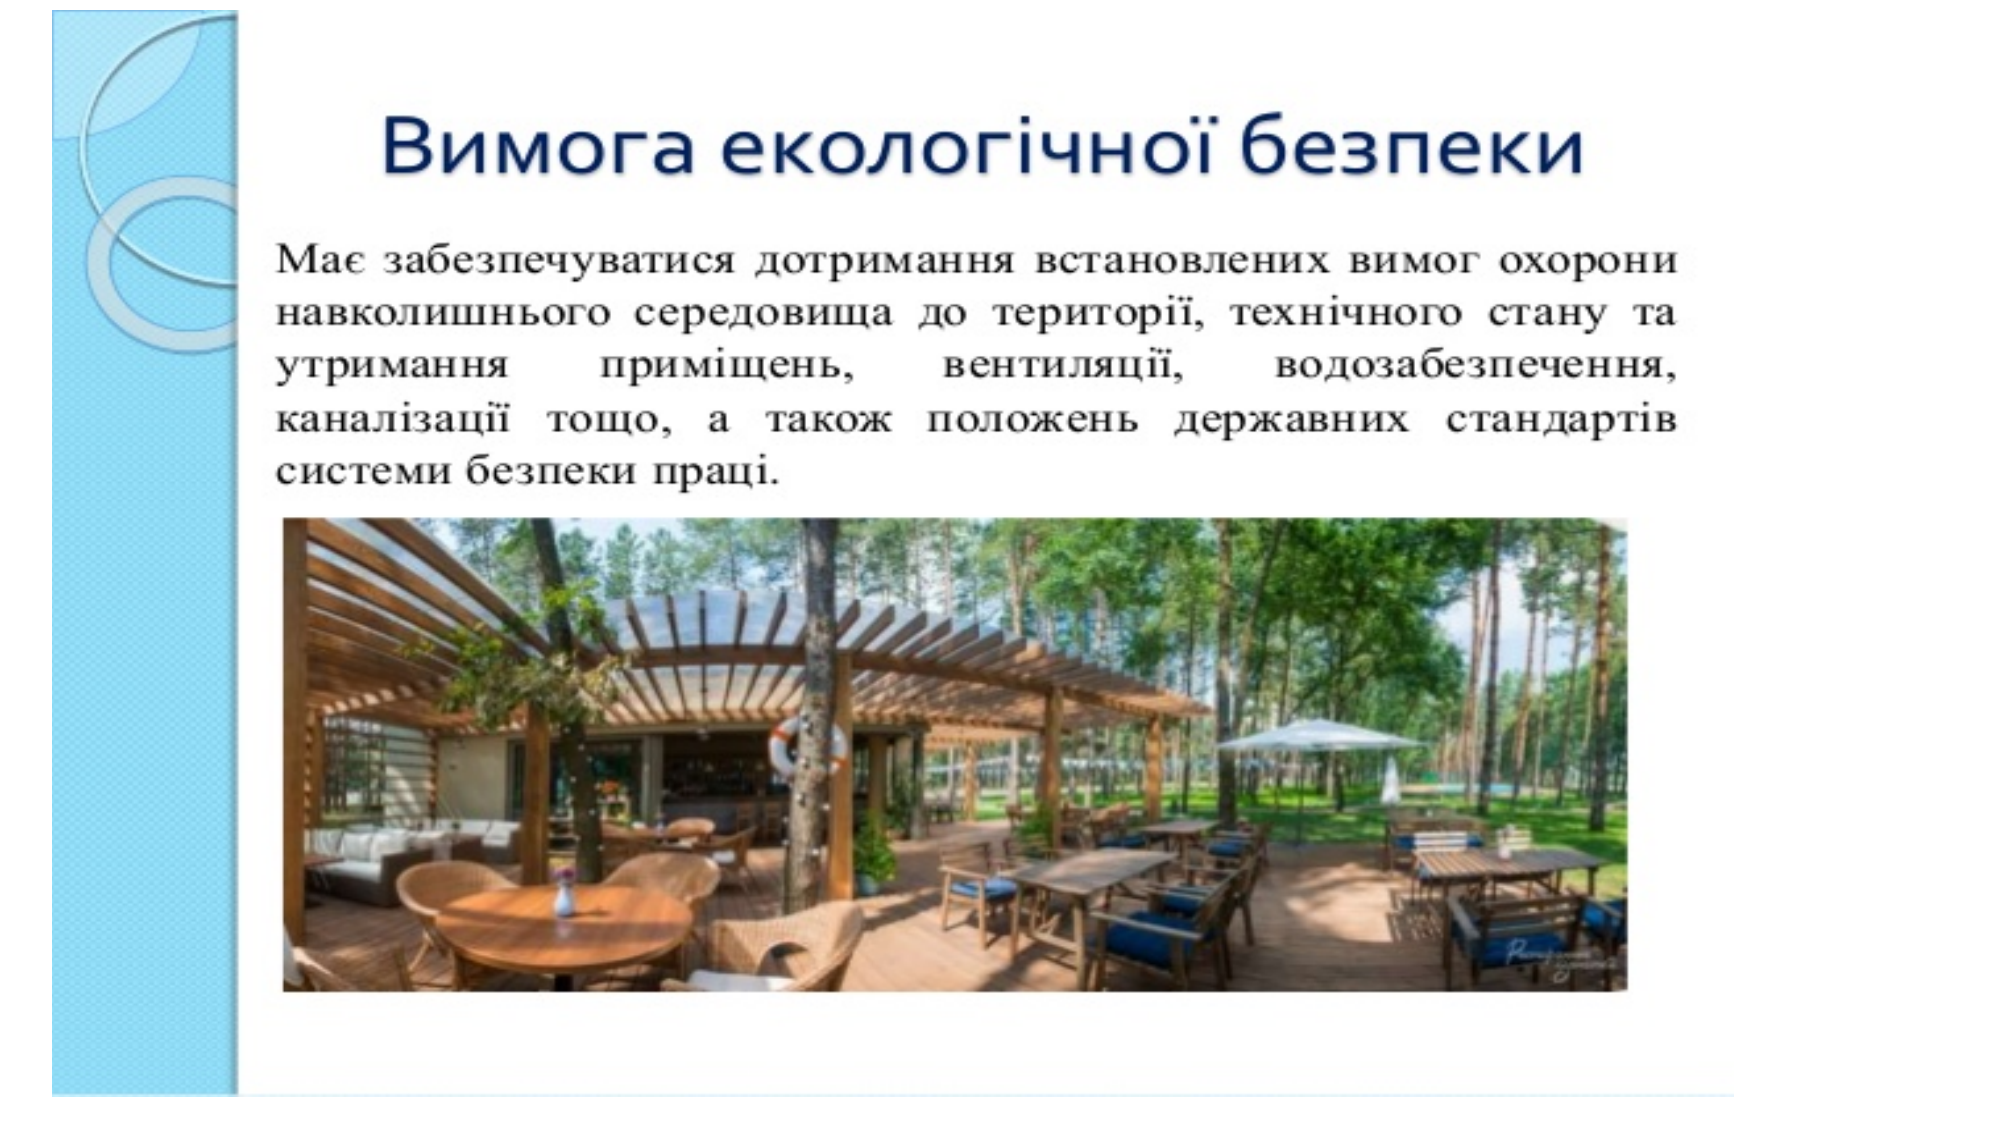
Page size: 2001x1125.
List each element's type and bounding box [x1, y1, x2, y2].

picture [52, 10, 1734, 1097]
